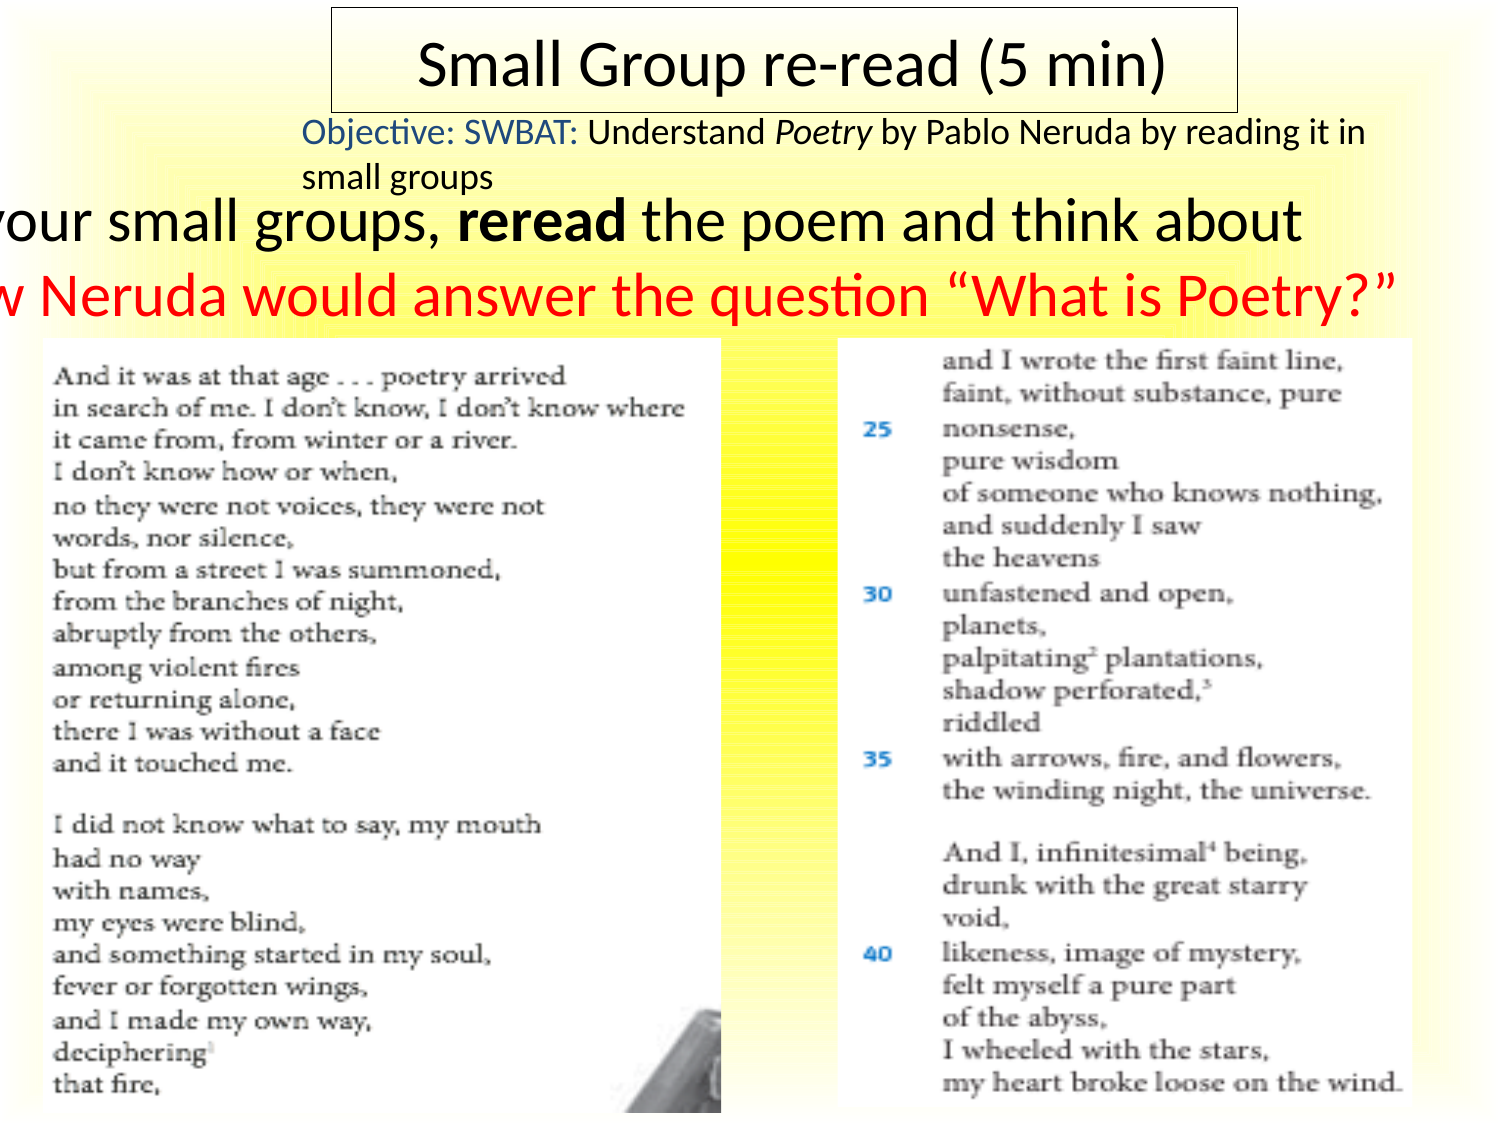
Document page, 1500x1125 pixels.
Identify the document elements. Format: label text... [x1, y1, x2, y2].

picture [42, 337, 722, 1113]
text_box In your small groups, reread the poem and think about how Neruda would answer the question “What is Poetry?” [0, 171, 1500, 337]
text_box Objective: SWBAT: Understand Poetry by Pablo Neruda by reading it in small groups [108, 99, 1450, 171]
title Small Group re-read (5 min) [331, 7, 1238, 99]
picture [837, 337, 1413, 1107]
